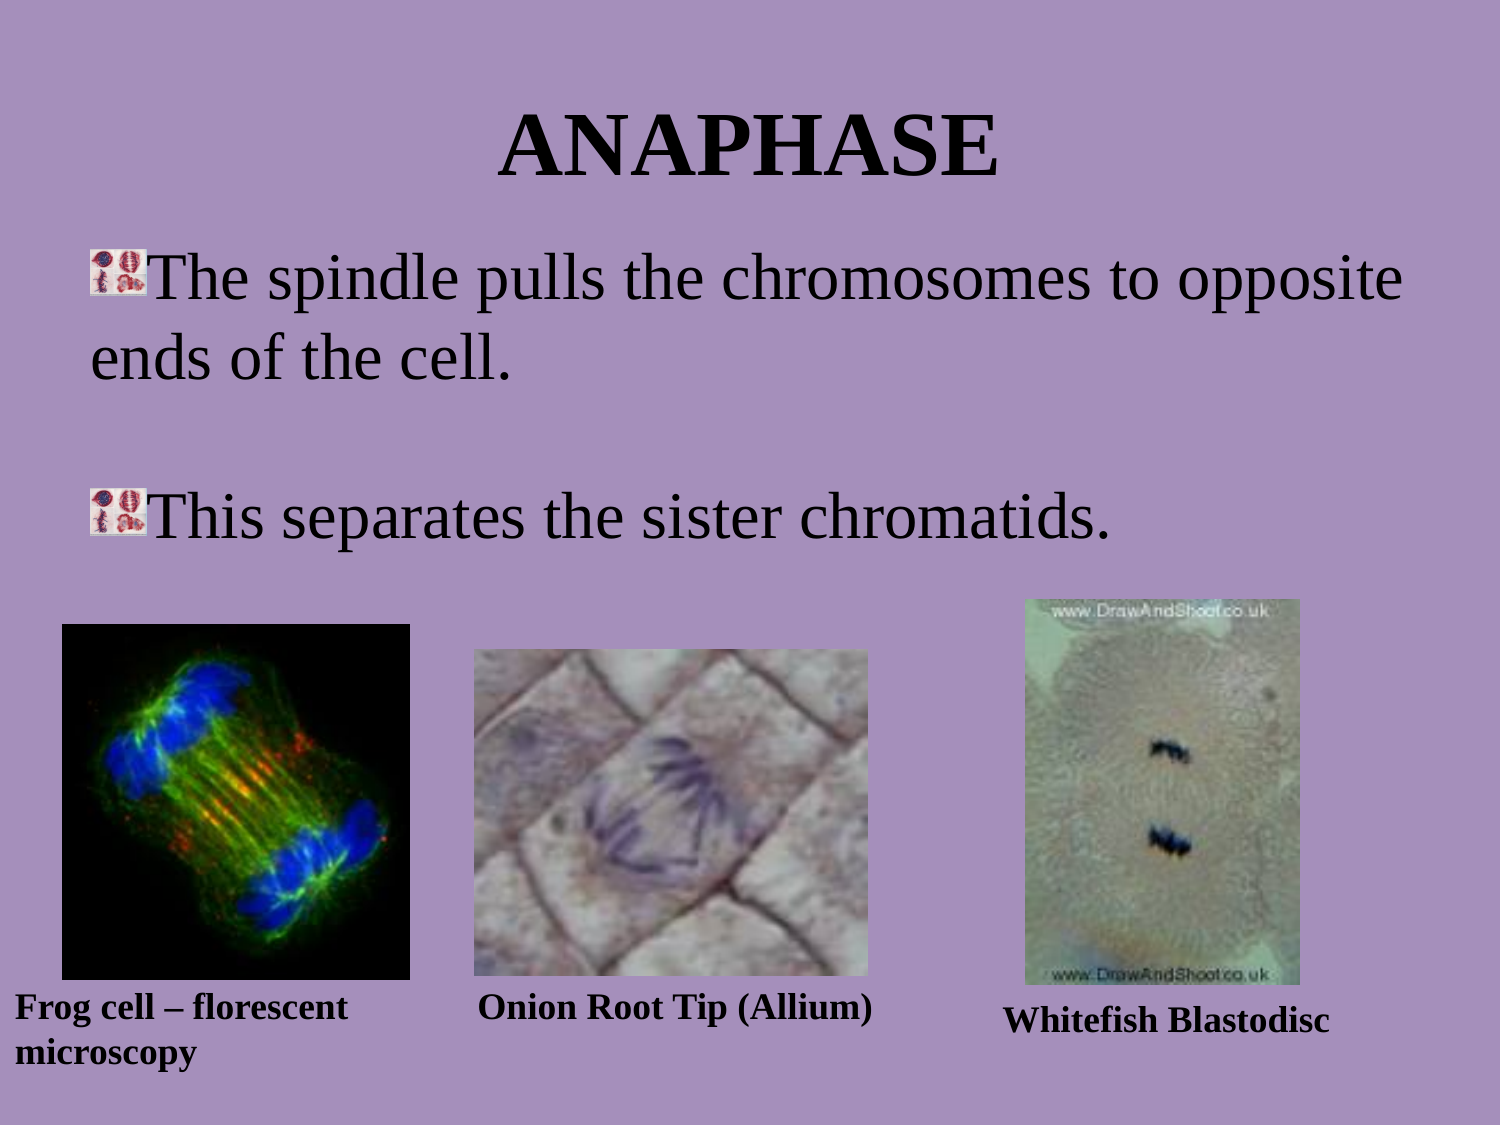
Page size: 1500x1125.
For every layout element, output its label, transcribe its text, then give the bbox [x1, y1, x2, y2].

text_box Frog cell – florescent microscopy [0, 974, 563, 1080]
picture [474, 649, 869, 976]
text_box Whitefish Blastodisc [987, 987, 1400, 1048]
picture [90, 249, 137, 296]
title ANAPHASE [75, 45, 1425, 224]
list The spindle pulls the chromosomes to opposite ends of the cell. This separates the sister chromatids. [75, 224, 1425, 575]
picture [62, 624, 410, 980]
text_box Onion Root Tip (Allium) [462, 974, 913, 1035]
picture [1024, 599, 1301, 986]
picture [90, 488, 137, 536]
